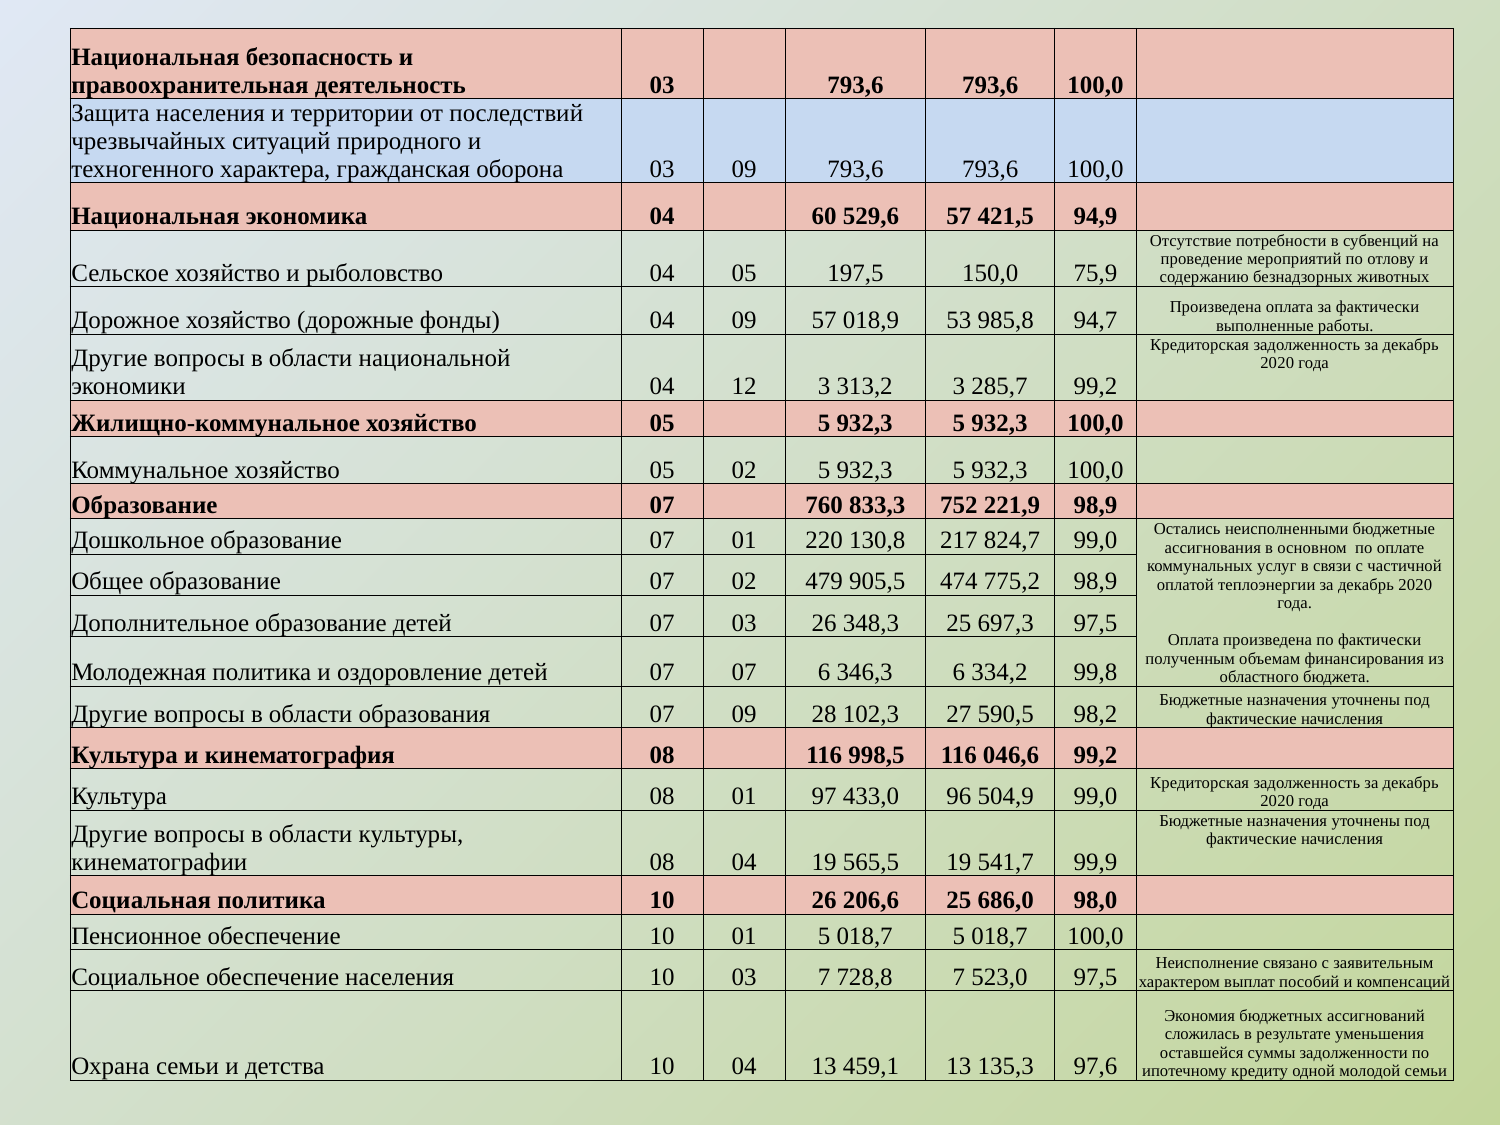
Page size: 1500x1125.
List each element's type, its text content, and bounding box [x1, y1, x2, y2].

table_cell Произведена оплата за фактически выполненные работы. [1137, 287, 1453, 334]
table_cell 05 [622, 437, 703, 483]
table_cell 7 728,8 [786, 950, 925, 990]
table_cell Дополнительное образование детей [71, 596, 621, 636]
table_cell 97 433,0 [786, 769, 925, 810]
table_cell 6 334,2 [926, 637, 1054, 686]
table_header 03 [622, 29, 703, 98]
table_cell 98,2 [1055, 687, 1136, 727]
table_cell 10 [622, 991, 703, 1080]
table_cell 100,0 [1055, 99, 1136, 182]
table_cell 3 285,7 [926, 335, 1054, 400]
table_cell 3 313,2 [786, 335, 925, 400]
table_cell 220 130,8 [786, 519, 925, 554]
table_cell 479 905,5 [786, 555, 925, 595]
table_cell Жилищно-коммунальное хозяйство [71, 401, 621, 436]
table_cell 27 590,5 [926, 687, 1054, 727]
table_cell 116 046,6 [926, 728, 1054, 768]
table_cell 75,9 [1055, 231, 1136, 286]
table_cell 04 [622, 183, 703, 230]
table_cell 60 529,6 [786, 183, 925, 230]
table_cell Социальное обеспечение населения [71, 950, 621, 990]
table_cell 98,0 [1055, 876, 1136, 914]
table_cell 98,9 [1055, 555, 1136, 595]
table_cell Образование [71, 484, 621, 518]
table_cell 10 [622, 950, 703, 990]
table_cell 13 135,3 [926, 991, 1054, 1080]
table_cell 793,6 [926, 99, 1054, 182]
table_cell 53 985,8 [926, 287, 1054, 334]
table_cell Пенсионное обеспечение [71, 915, 621, 949]
table_cell Сельское хозяйство и рыболовство [71, 231, 621, 286]
table_cell 97,5 [1055, 596, 1136, 636]
table_cell Молодежная политика и оздоровление детей [71, 637, 621, 686]
table_cell Бюджетные назначения уточнены под фактические начисления [1137, 687, 1453, 727]
table_cell 07 [622, 519, 703, 554]
table_cell 99,2 [1055, 728, 1136, 768]
table_cell 6 346,3 [786, 637, 925, 686]
table_cell [1137, 484, 1453, 518]
table_cell 04 [622, 231, 703, 286]
table_cell Социальная политика [71, 876, 621, 914]
table_cell 5 932,3 [926, 401, 1054, 436]
table_cell 09 [704, 287, 785, 334]
table_cell 752 221,9 [926, 484, 1054, 518]
table_cell 57 421,5 [926, 183, 1054, 230]
table_cell 96 504,9 [926, 769, 1054, 810]
table_cell Бюджетные назначения уточнены под фактические начисления [1137, 811, 1453, 875]
table_cell 5 932,3 [786, 437, 925, 483]
table_cell Дорожное хозяйство (дорожные фонды) [71, 287, 621, 334]
table_cell Другие вопросы в области национальной экономики [71, 335, 621, 400]
table_cell 99,8 [1055, 637, 1136, 686]
table_cell 474 775,2 [926, 555, 1054, 595]
table_cell 150,0 [926, 231, 1054, 286]
table_cell 5 932,3 [786, 401, 925, 436]
table_cell [1137, 728, 1453, 768]
table_cell 04 [622, 287, 703, 334]
table_cell 10 [622, 876, 703, 914]
table_cell Остались неисполненными бюджетные ассигнования в основном по оплате коммунальных услуг в связи с частичной оплатой теплоэнергии за декабрь 2020 года. Оплата произведена по фактически полученным объемам финансирования из областного бюджета. [1137, 519, 1453, 686]
table_cell [704, 484, 785, 518]
table_cell [1137, 876, 1453, 914]
table_cell 01 [704, 769, 785, 810]
table_cell 19 565,5 [786, 811, 925, 875]
table_cell Защита населения и территории от последствий чрезвычайных ситуаций природного и техногенного характера, гражданская оборона [71, 99, 621, 182]
table_cell 57 018,9 [786, 287, 925, 334]
table_cell 100,0 [1055, 915, 1136, 949]
table_cell 7 523,0 [926, 950, 1054, 990]
table_cell 01 [704, 915, 785, 949]
table_cell 97,6 [1055, 991, 1136, 1080]
table_cell 25 686,0 [926, 876, 1054, 914]
table_cell 02 [704, 555, 785, 595]
table_cell Другие вопросы в области образования [71, 687, 621, 727]
table_cell Отсутствие потребности в субвенций на проведение мероприятий по отлову и содержанию безнадзорных животных [1137, 231, 1453, 286]
table_cell 05 [704, 231, 785, 286]
table_cell 793,6 [786, 99, 925, 182]
table_cell Культура и кинематография [71, 728, 621, 768]
table_cell 100,0 [1055, 401, 1136, 436]
table_cell 100,0 [1055, 437, 1136, 483]
table_cell 26 348,3 [786, 596, 925, 636]
table_cell 98,9 [1055, 484, 1136, 518]
table_header 100,0 [1055, 29, 1136, 98]
table_cell 09 [704, 687, 785, 727]
table_cell [704, 728, 785, 768]
table_cell 99,2 [1055, 335, 1136, 400]
table_cell 97,5 [1055, 950, 1136, 990]
table_cell 07 [622, 484, 703, 518]
table_cell 07 [704, 637, 785, 686]
table_header 793,6 [786, 29, 925, 98]
table_cell 5 018,7 [786, 915, 925, 949]
table_cell 02 [704, 437, 785, 483]
table_cell 03 [704, 596, 785, 636]
table_cell 07 [622, 555, 703, 595]
table_cell 07 [622, 687, 703, 727]
table_header Национальная безопасность и правоохранительная деятельность [71, 29, 621, 98]
table_cell 26 206,6 [786, 876, 925, 914]
table_cell Охрана семьи и детства [71, 991, 621, 1080]
table_cell 08 [622, 769, 703, 810]
table_header [704, 29, 785, 98]
table_cell [1137, 401, 1453, 436]
table_header 793,6 [926, 29, 1054, 98]
table_cell 28 102,3 [786, 687, 925, 727]
table_cell Культура [71, 769, 621, 810]
table_cell 19 541,7 [926, 811, 1054, 875]
table_cell [1137, 99, 1453, 182]
table_cell 04 [622, 335, 703, 400]
table_cell 12 [704, 335, 785, 400]
table_cell [704, 183, 785, 230]
table_cell 05 [622, 401, 703, 436]
table_cell [1137, 915, 1453, 949]
table_cell Общее образование [71, 555, 621, 595]
table_cell 13 459,1 [786, 991, 925, 1080]
table_cell 07 [622, 637, 703, 686]
table_cell Кредиторская задолженность за декабрь 2020 года [1137, 335, 1453, 400]
table_cell 10 [622, 915, 703, 949]
table_cell [704, 401, 785, 436]
table_cell 5 018,7 [926, 915, 1054, 949]
table_cell 99,0 [1055, 519, 1136, 554]
table_cell 03 [704, 950, 785, 990]
table_cell 94,9 [1055, 183, 1136, 230]
table_cell 94,7 [1055, 287, 1136, 334]
table_cell 99,9 [1055, 811, 1136, 875]
table_cell 04 [704, 991, 785, 1080]
table_cell 25 697,3 [926, 596, 1054, 636]
table_cell 99,0 [1055, 769, 1136, 810]
table_cell Коммунальное хозяйство [71, 437, 621, 483]
table_cell 08 [622, 811, 703, 875]
table_cell Национальная экономика [71, 183, 621, 230]
table_cell 08 [622, 728, 703, 768]
table_cell 07 [622, 596, 703, 636]
table_cell Другие вопросы в области культуры, кинематографии [71, 811, 621, 875]
table_cell 116 998,5 [786, 728, 925, 768]
table_cell 217 824,7 [926, 519, 1054, 554]
table_cell Дошкольное образование [71, 519, 621, 554]
table_cell Экономия бюджетных ассигнований сложилась в результате уменьшения оставшейся суммы задолженности по ипотечному кредиту одной молодой семьи [1137, 991, 1453, 1080]
table_cell [1137, 183, 1453, 230]
table_cell [704, 876, 785, 914]
table_cell 03 [622, 99, 703, 182]
table_cell 04 [704, 811, 785, 875]
table_header [1137, 29, 1453, 98]
table_cell 09 [704, 99, 785, 182]
table_cell 01 [704, 519, 785, 554]
table_cell [1137, 437, 1453, 483]
table_cell 197,5 [786, 231, 925, 286]
table_cell 760 833,3 [786, 484, 925, 518]
table_cell 5 932,3 [926, 437, 1054, 483]
table_cell Кредиторская задолженность за декабрь 2020 года [1137, 769, 1453, 810]
table_cell Неисполнение связано с заявительным характером выплат пособий и компенсаций [1137, 950, 1453, 990]
